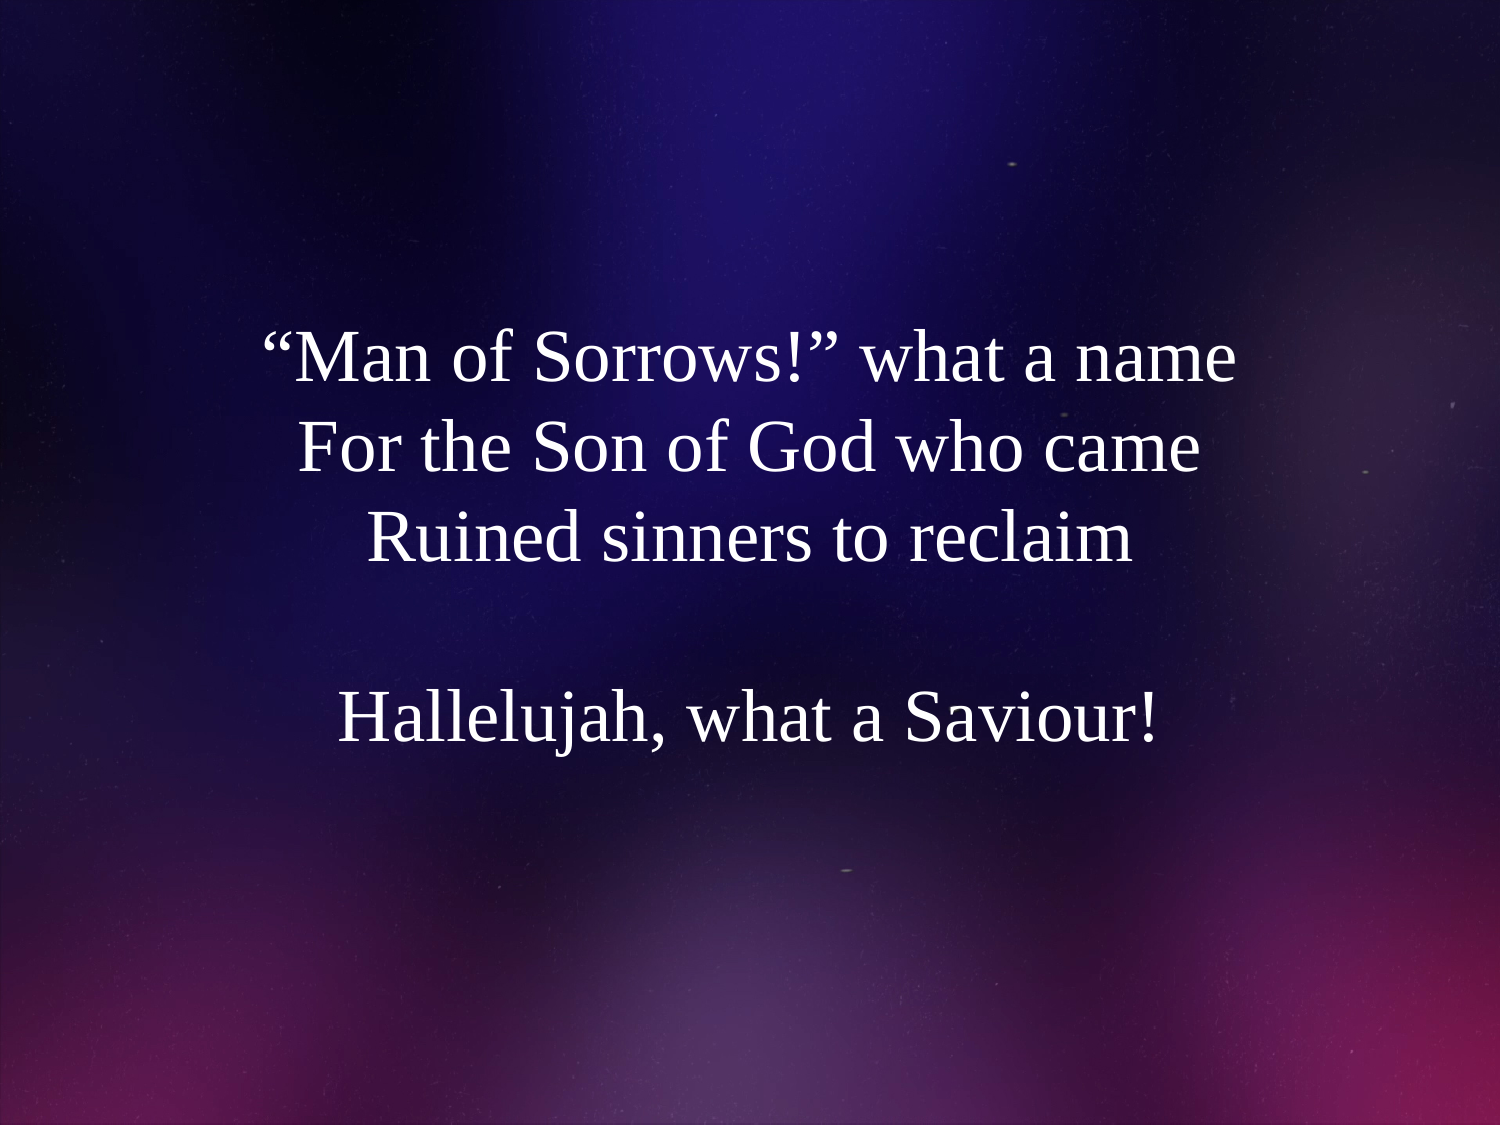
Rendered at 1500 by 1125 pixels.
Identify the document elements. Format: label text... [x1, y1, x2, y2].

picture [0, 0, 1500, 1125]
title “Man of Sorrows!” what a name For the Son of God who came Ruined sinners to reclaim Hallelujah, what a Saviour! [112, 437, 1388, 625]
